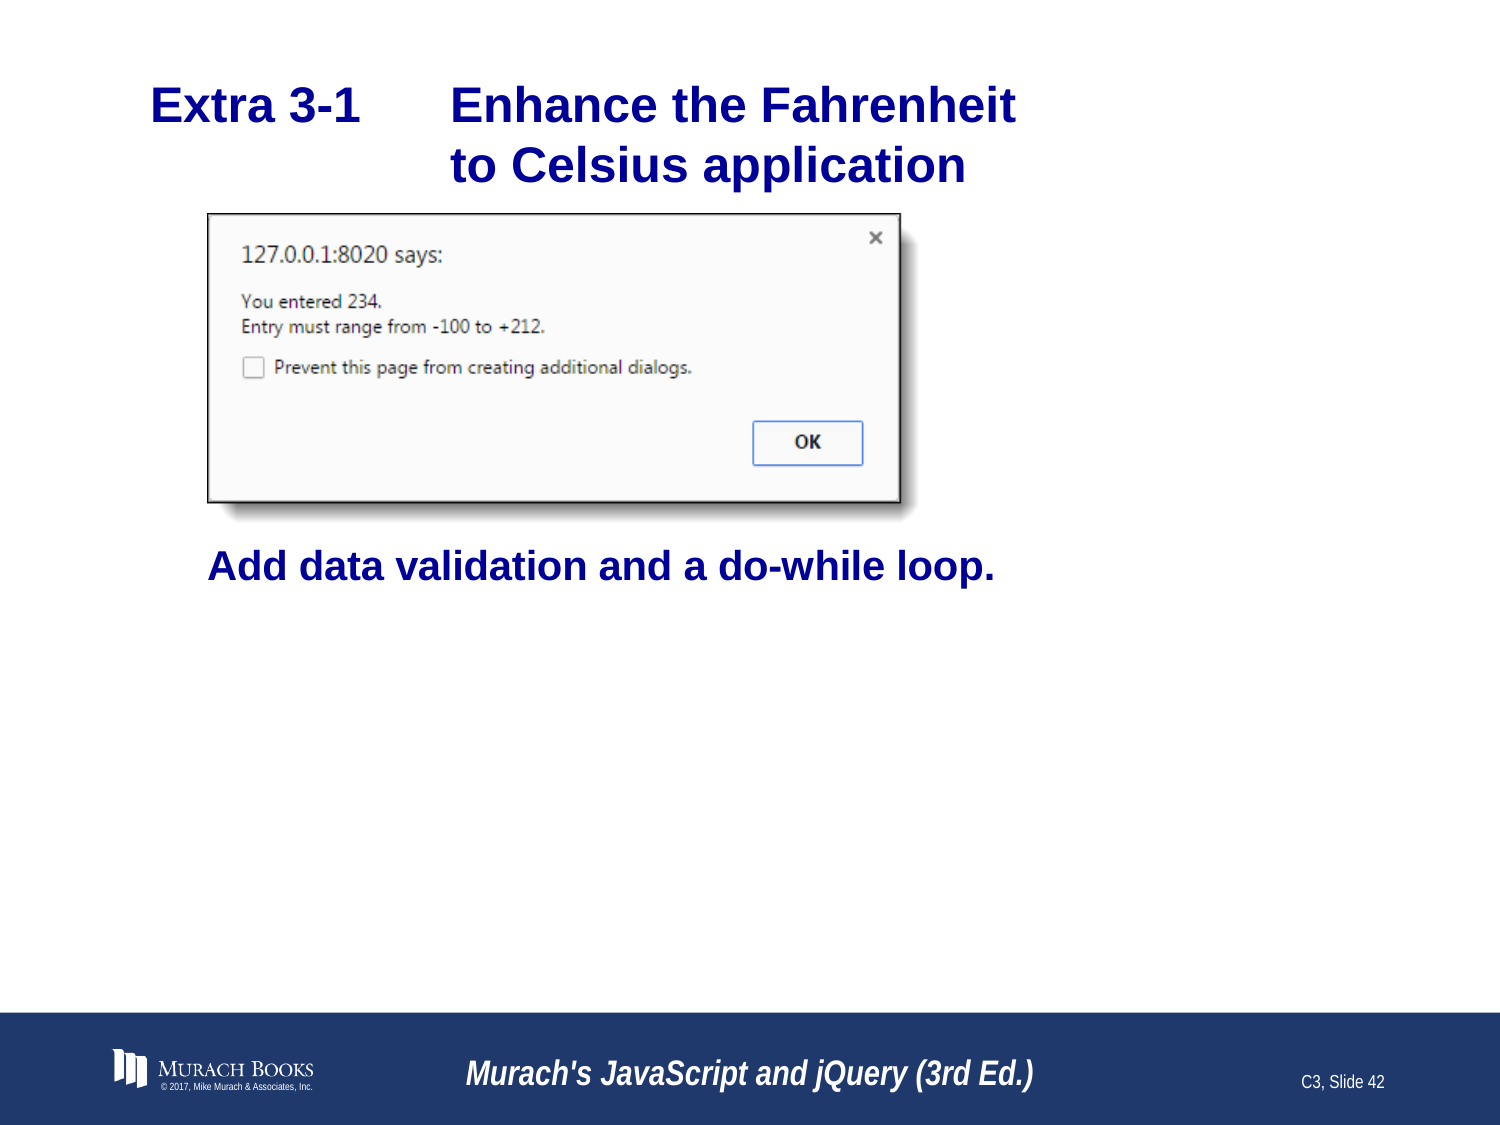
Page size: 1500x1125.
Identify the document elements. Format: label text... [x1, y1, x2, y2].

slide_number C3, Slide 42 [1087, 1025, 1400, 1100]
footer © 2017, Mike Murach & Associates, Inc. [12, 1025, 463, 1100]
slide_number Murach's JavaScript and jQuery (3rd Ed.) [463, 1025, 1050, 1100]
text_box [149, 212, 1350, 603]
title Extra 3-1 Enhance the Fahrenheit to Celsius application [150, 72, 1350, 194]
